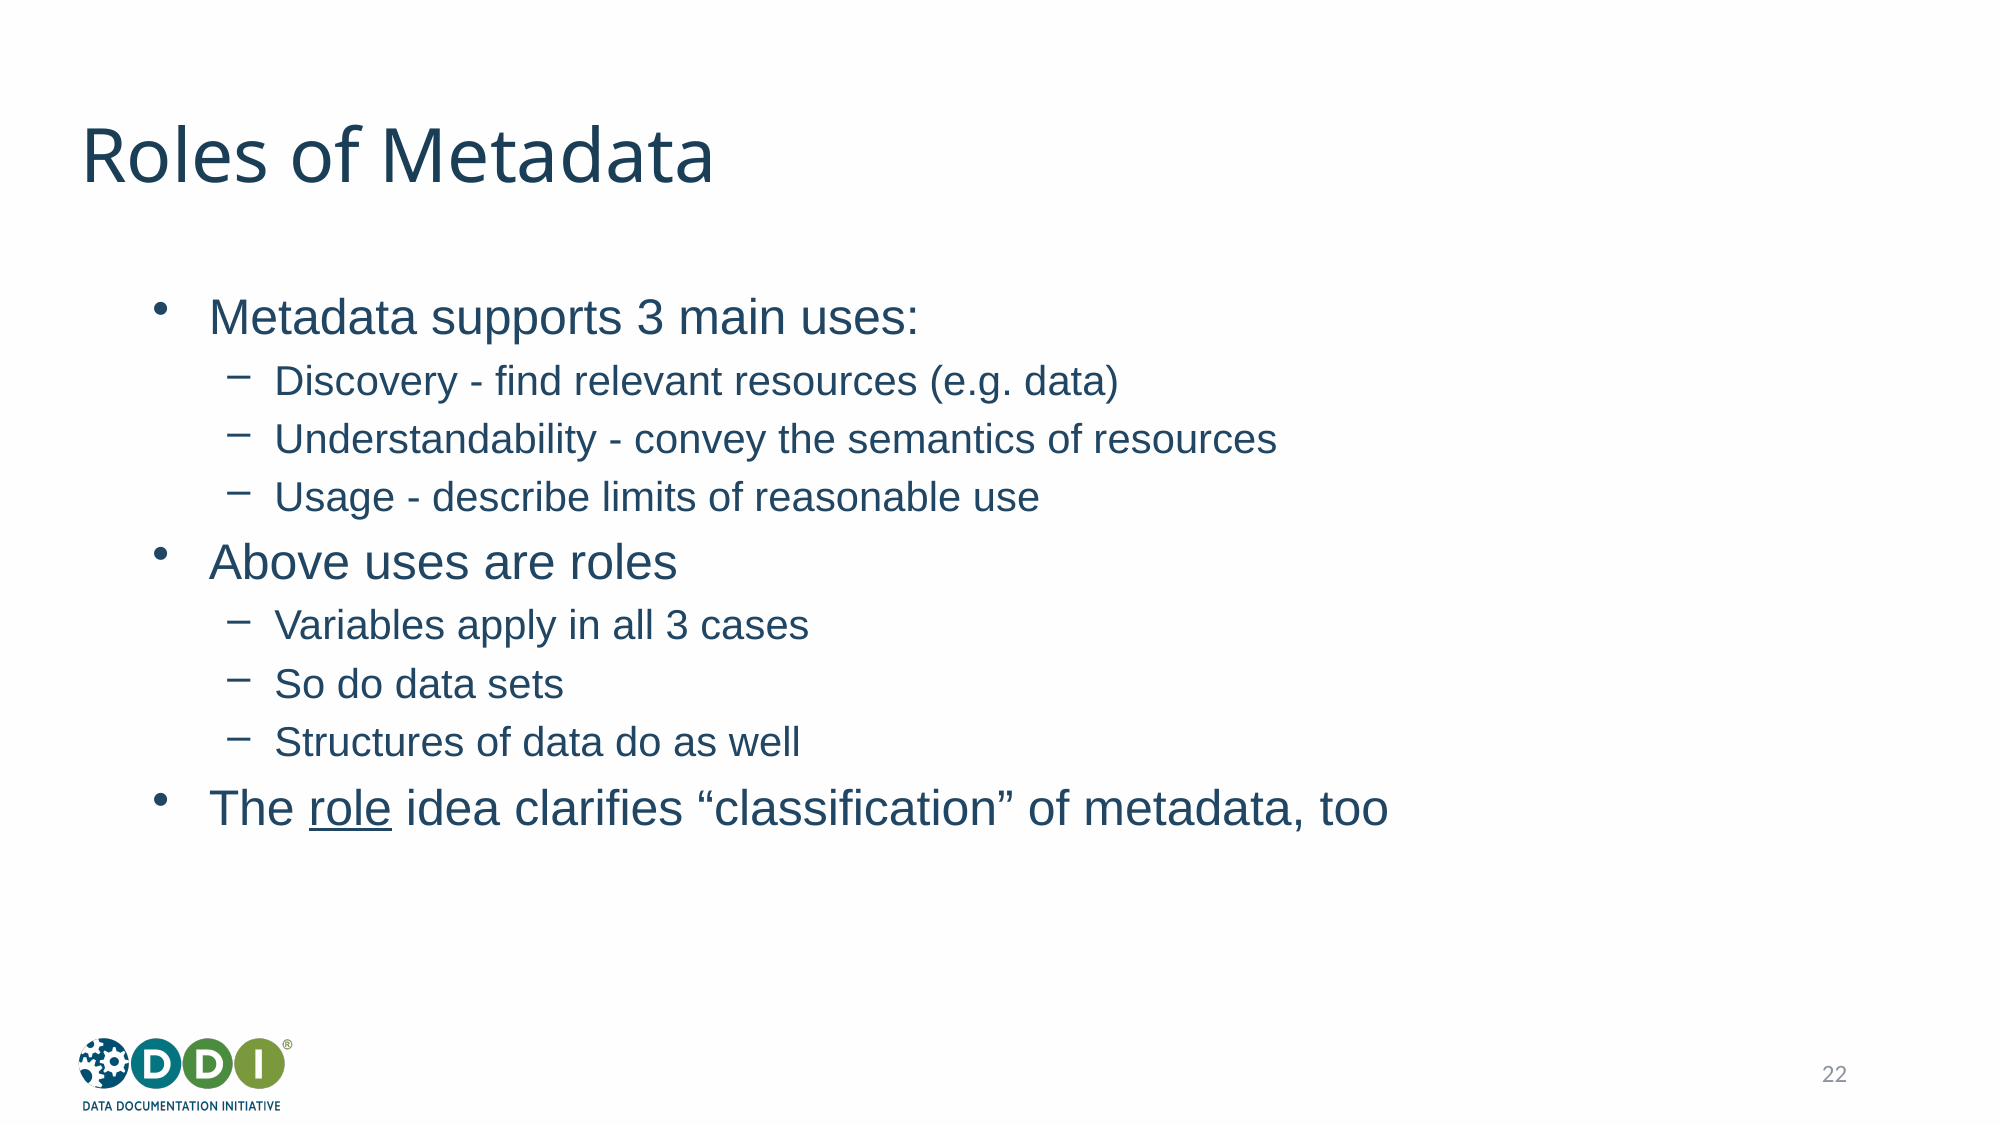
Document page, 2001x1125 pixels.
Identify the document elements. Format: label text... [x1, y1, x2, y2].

slide_number 22 [1412, 1042, 1863, 1103]
list Metadata supports 3 main uses: Discovery - find relevant resources (e.g. data) Understandability - convey the semantics of resources Usage - describe limits of reasonable use Above uses are roles Variables apply in all 3 cases So do data sets Structures of data do as well The role idea clarifies “classification” of metadata, too [137, 277, 1507, 933]
title Roles of Metadata [65, 59, 1916, 247]
picture [65, 1032, 305, 1115]
